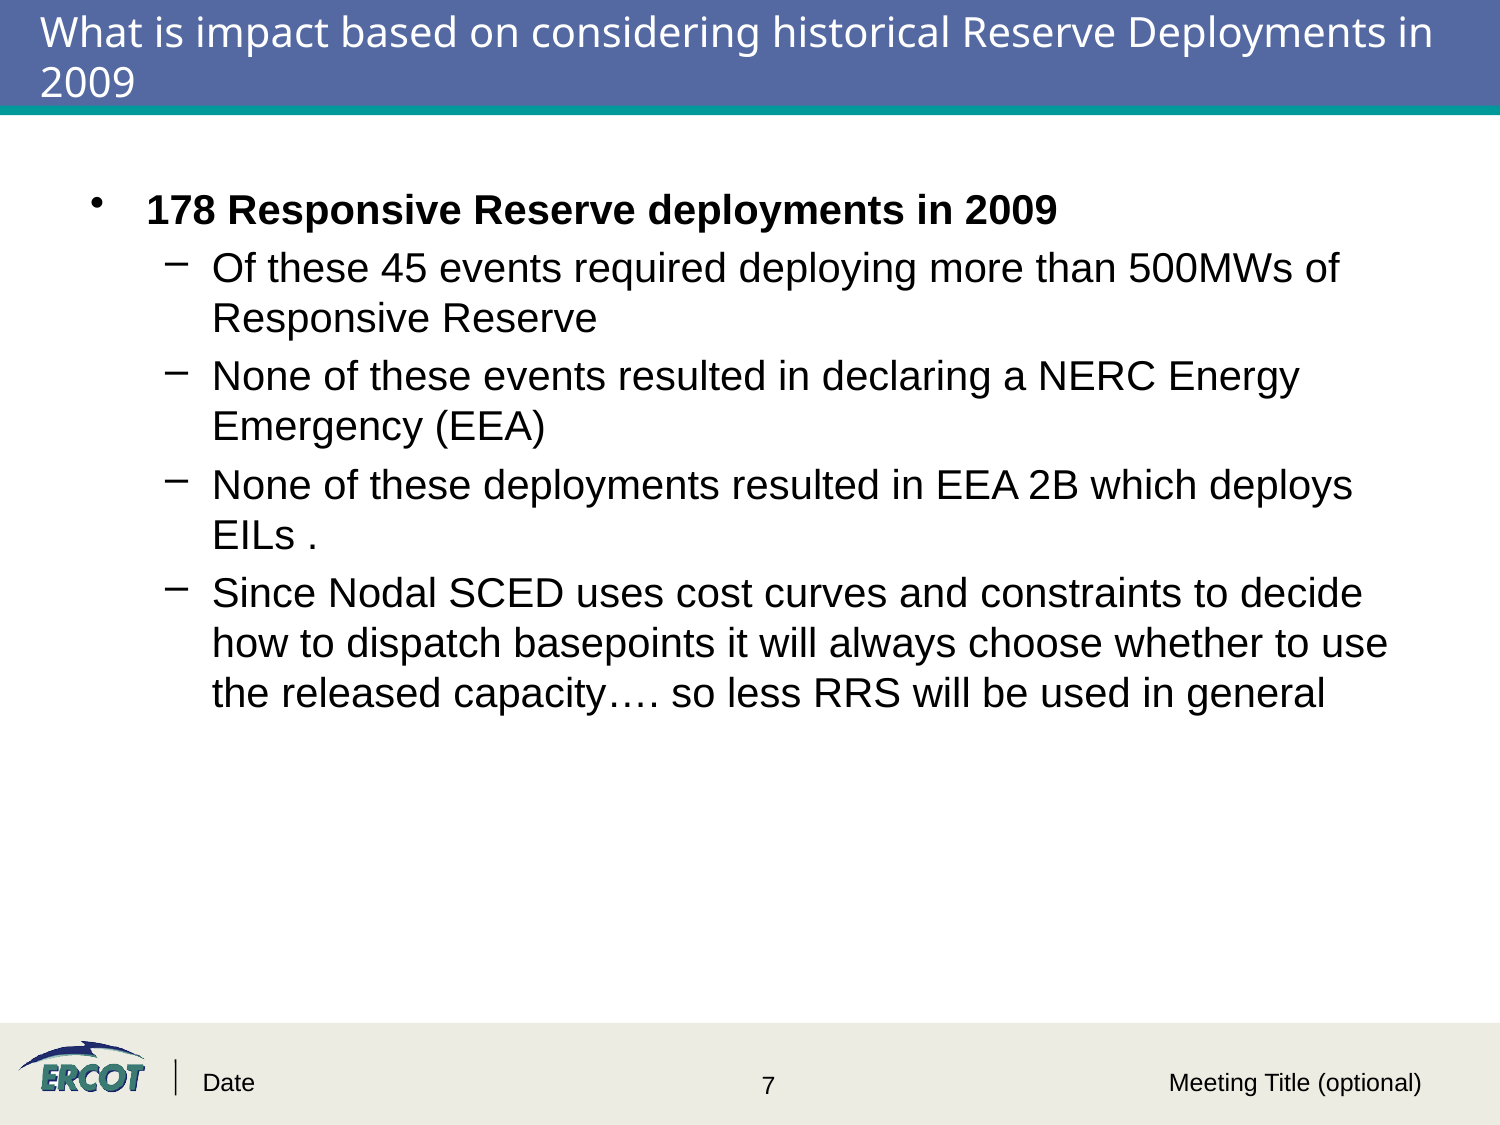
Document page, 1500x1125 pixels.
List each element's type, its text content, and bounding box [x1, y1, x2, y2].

title What is impact based on considering historical Reserve Deployments in 2009 [24, 0, 1451, 113]
footer Meeting Title (optional) [1024, 1059, 1438, 1125]
picture [10, 1031, 151, 1111]
list 178 Responsive Reserve deployments in 2009 Of these 45 events required deploying more than 500MWs of Responsive Reserve None of these events resulted in declaring a NERC Energy Emergency (EEA) None of these deployments resulted in EEA 2B which deploys EILs . Since Nodal SCED uses cost curves and constraints to decide how to dispatch basepoints it will always choose whether to use the released capacity…. so less RRS will be used in general [74, 174, 1426, 951]
slide_number Date [187, 1059, 538, 1125]
